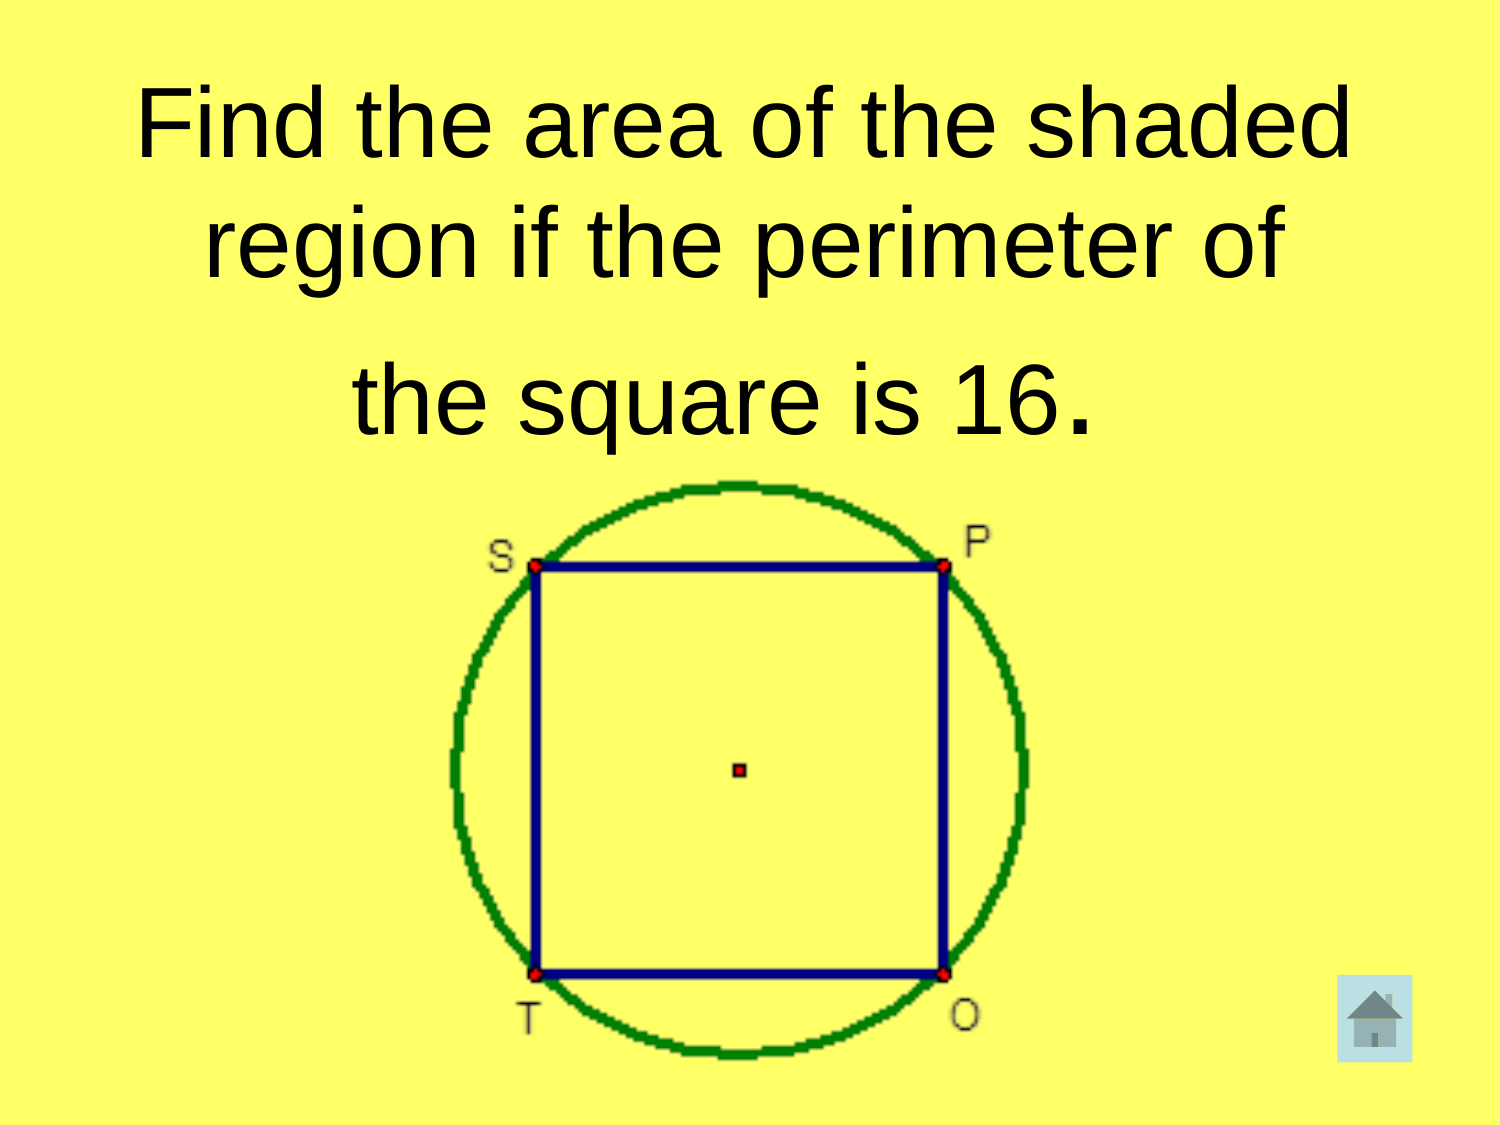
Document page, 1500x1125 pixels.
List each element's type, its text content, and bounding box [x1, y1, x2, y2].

text_box Find the area of the shaded region if the perimeter of the square is 16. [113, 49, 1376, 965]
text_box [1337, 974, 1413, 1063]
picture [418, 449, 1071, 1102]
